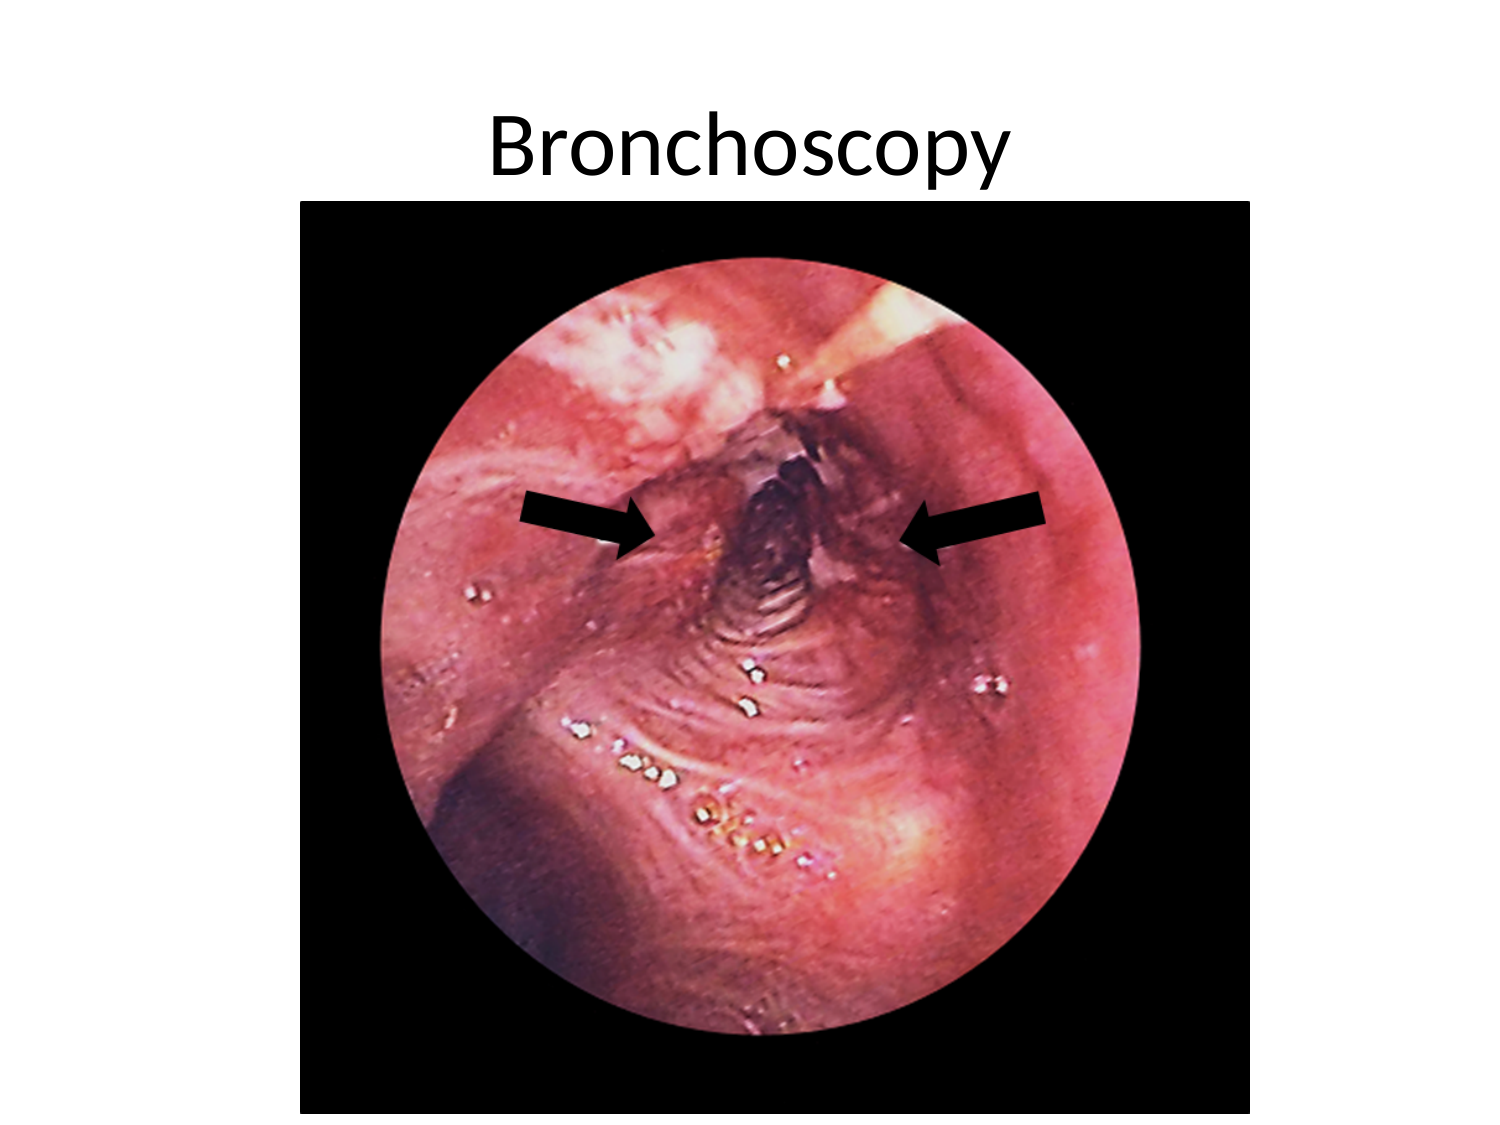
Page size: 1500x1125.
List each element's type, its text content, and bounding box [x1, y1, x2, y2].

title Bronchoscopy [75, 45, 1425, 233]
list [299, 201, 1251, 1114]
